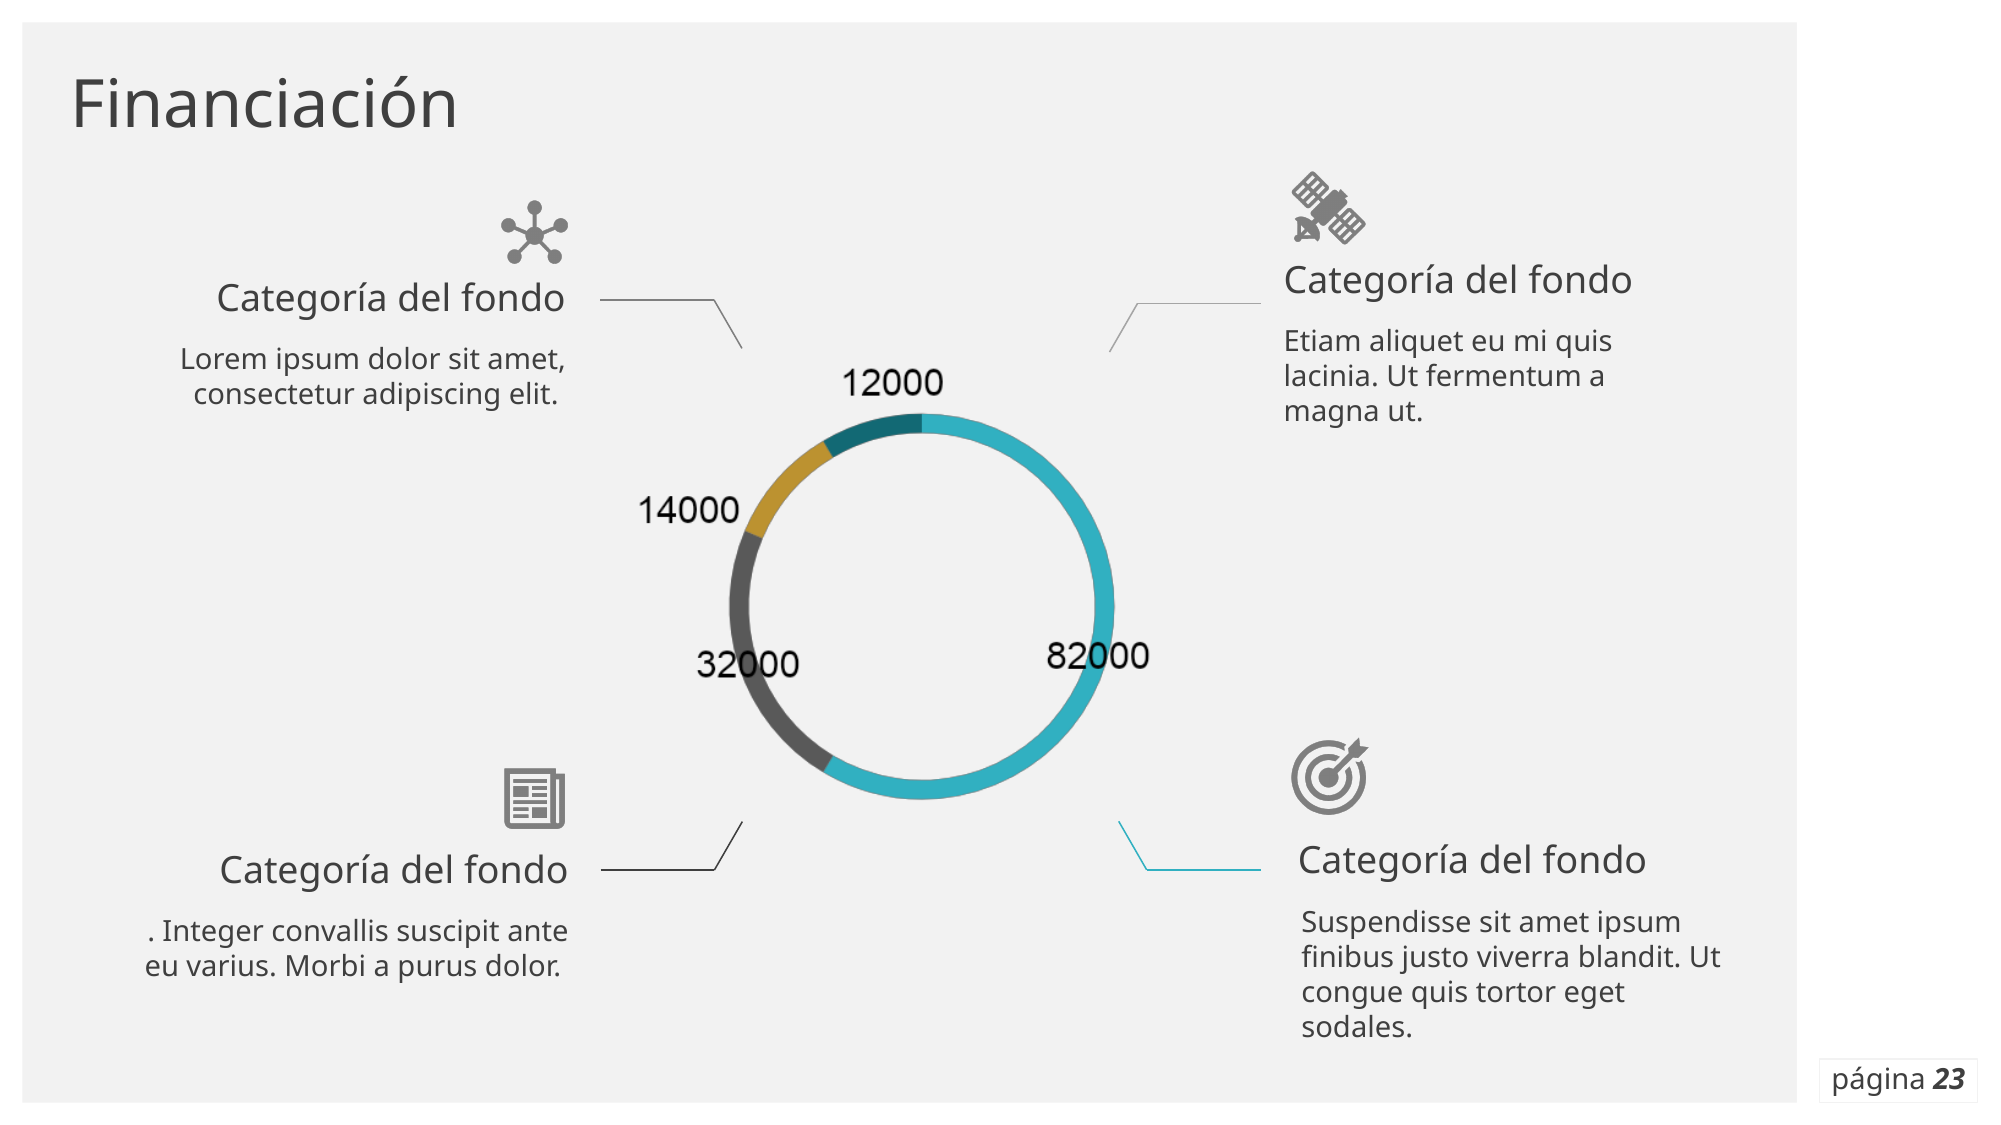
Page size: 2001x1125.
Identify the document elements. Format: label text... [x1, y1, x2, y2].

slide_number página ‹#› [1819, 1058, 1978, 1103]
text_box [173, 189, 578, 459]
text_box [1283, 729, 1740, 1052]
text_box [1108, 303, 1261, 353]
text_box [1283, 167, 1677, 441]
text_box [600, 863, 743, 871]
title Financiación [70, 70, 1735, 142]
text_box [599, 299, 743, 349]
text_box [1118, 821, 1261, 870]
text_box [142, 755, 578, 1031]
picture [555, 359, 1289, 854]
